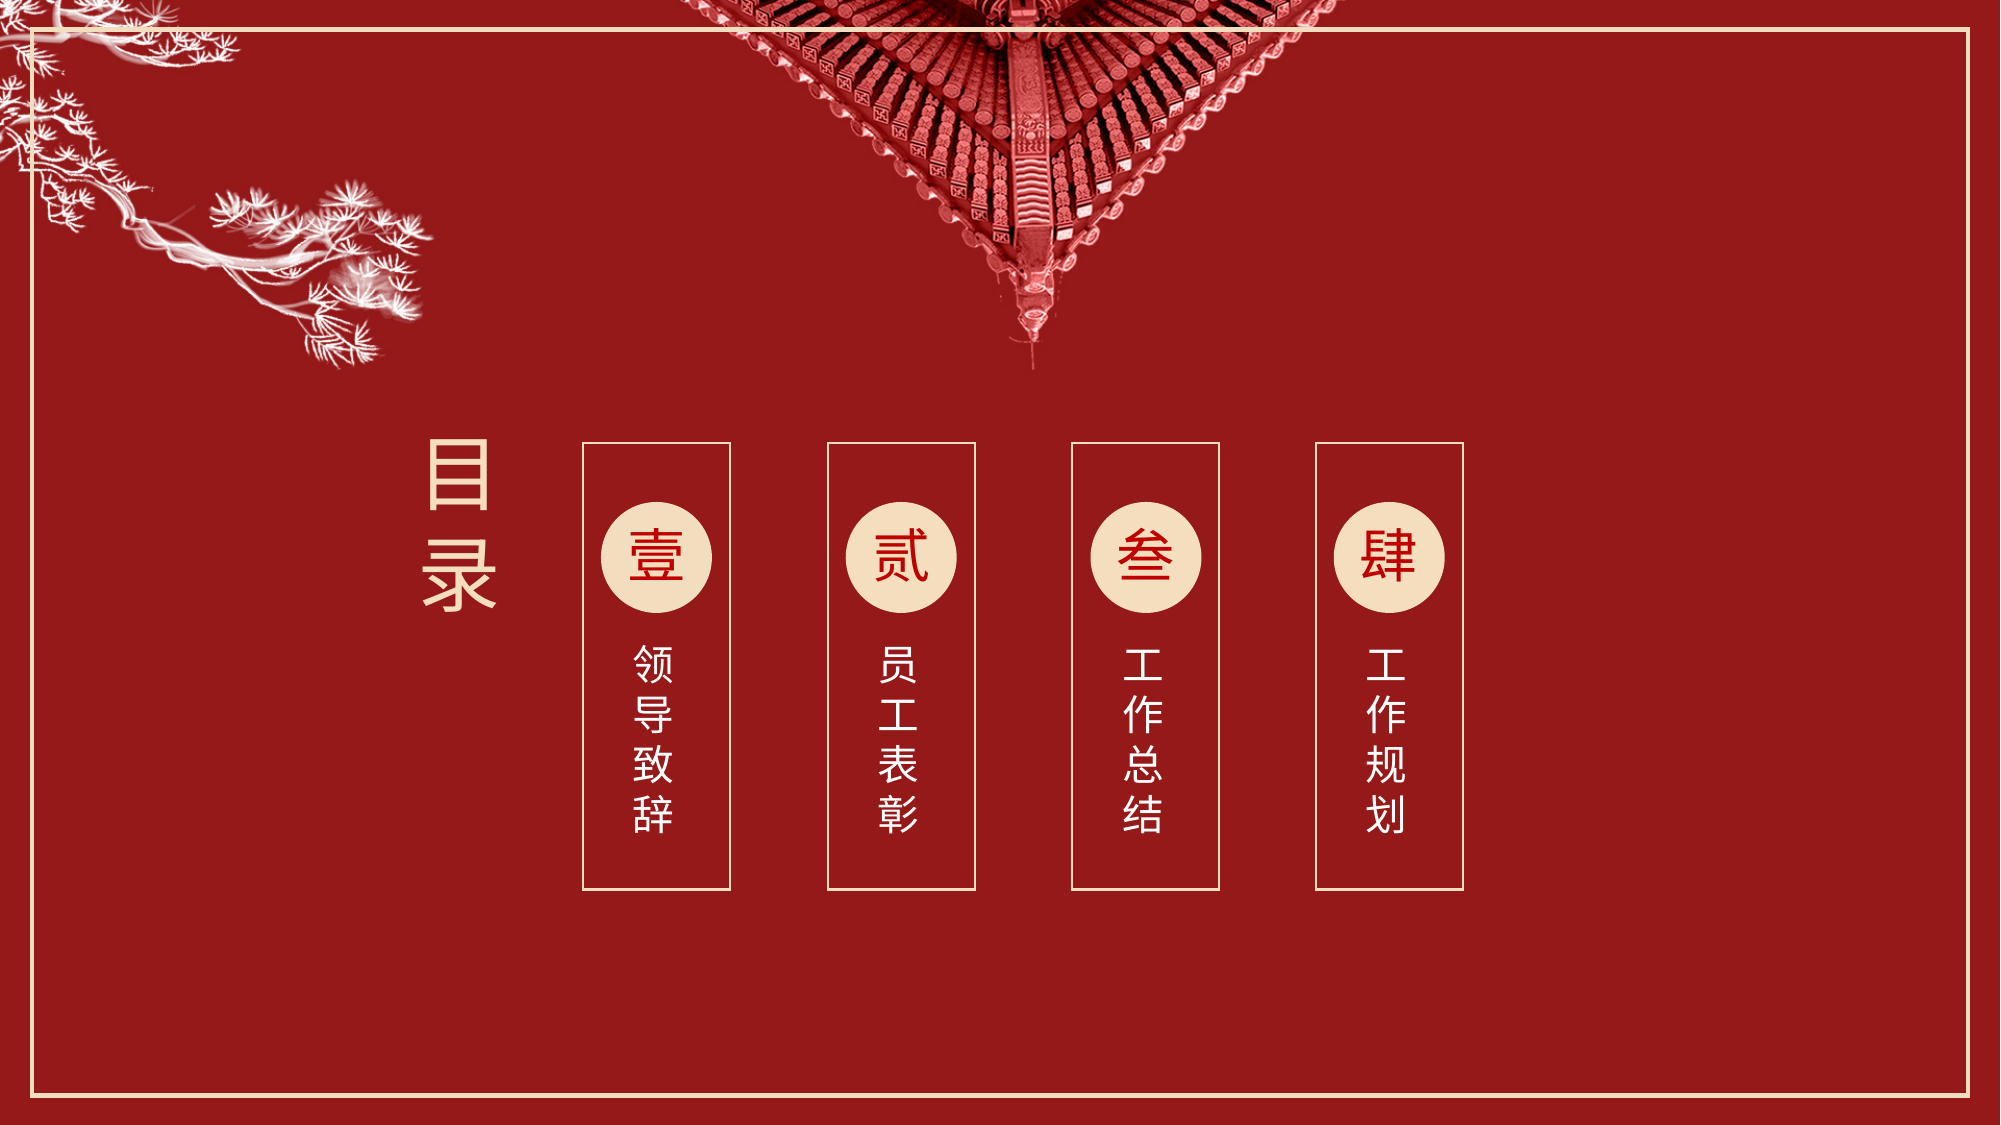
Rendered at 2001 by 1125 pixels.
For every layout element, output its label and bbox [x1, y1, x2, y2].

text_box [1315, 443, 1463, 890]
text_box [1072, 443, 1220, 890]
text_box [582, 443, 730, 890]
picture [0, 0, 2000, 1125]
text_box [827, 443, 975, 890]
